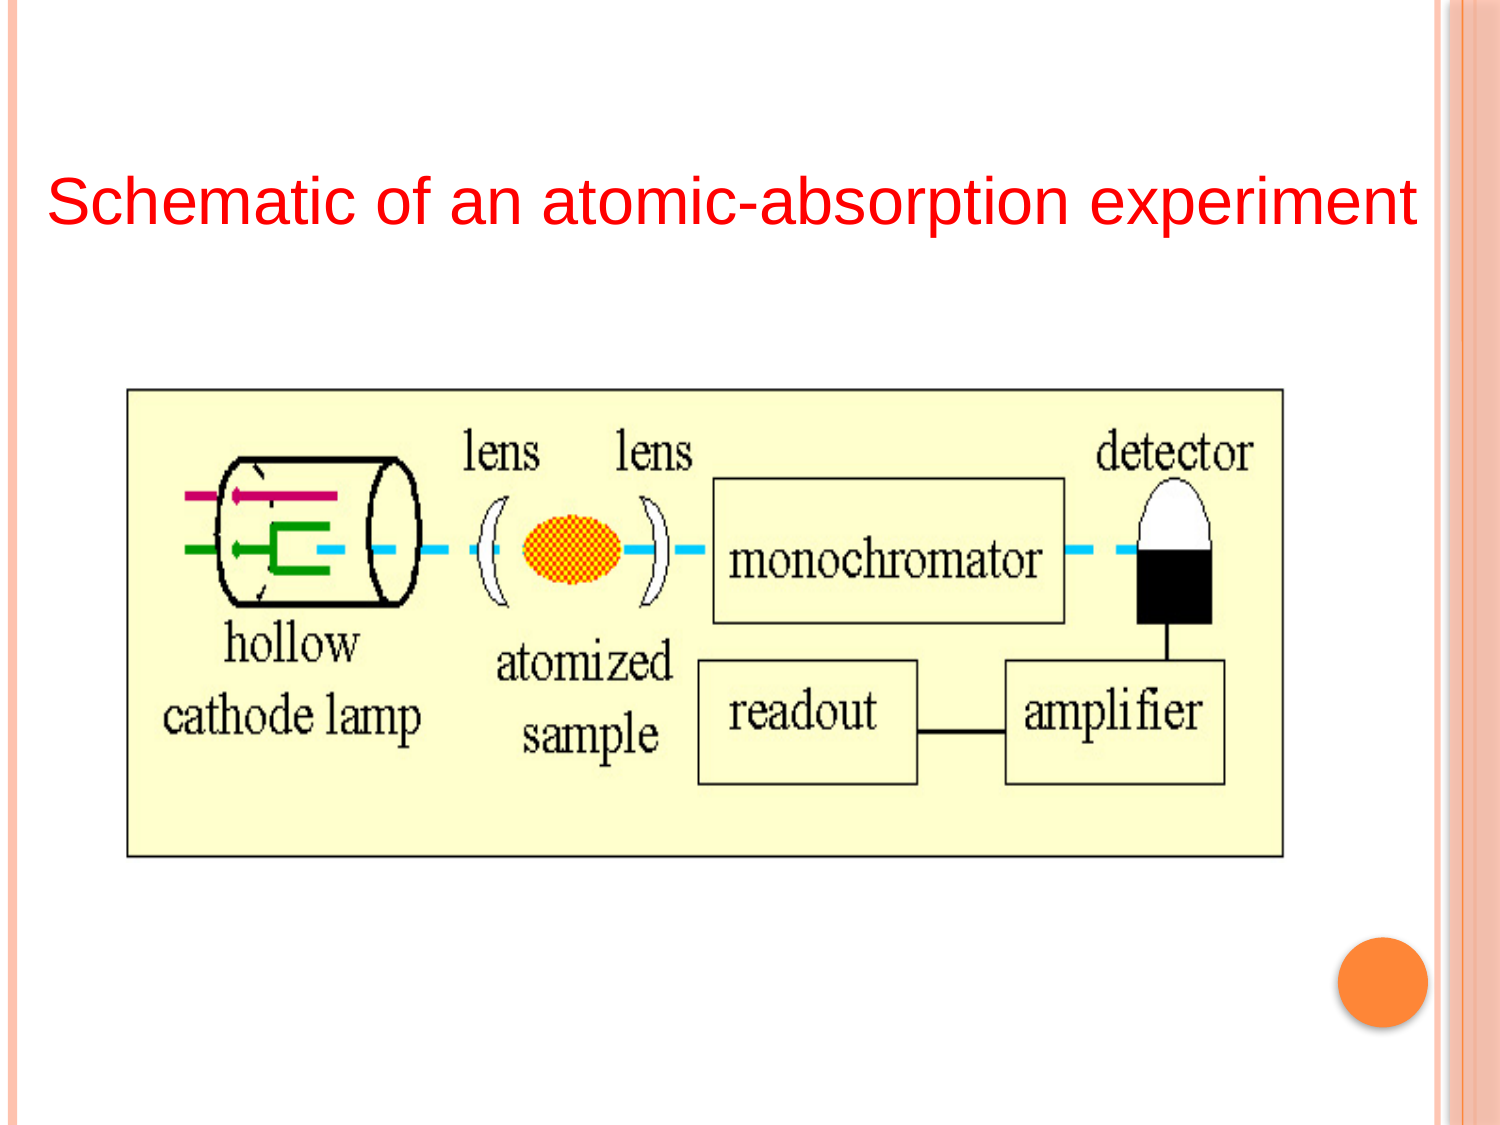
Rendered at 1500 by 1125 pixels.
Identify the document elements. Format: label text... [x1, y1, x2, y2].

text_box Schematic of an atomic-absorption experiment [30, 150, 1435, 326]
picture [124, 386, 1288, 863]
